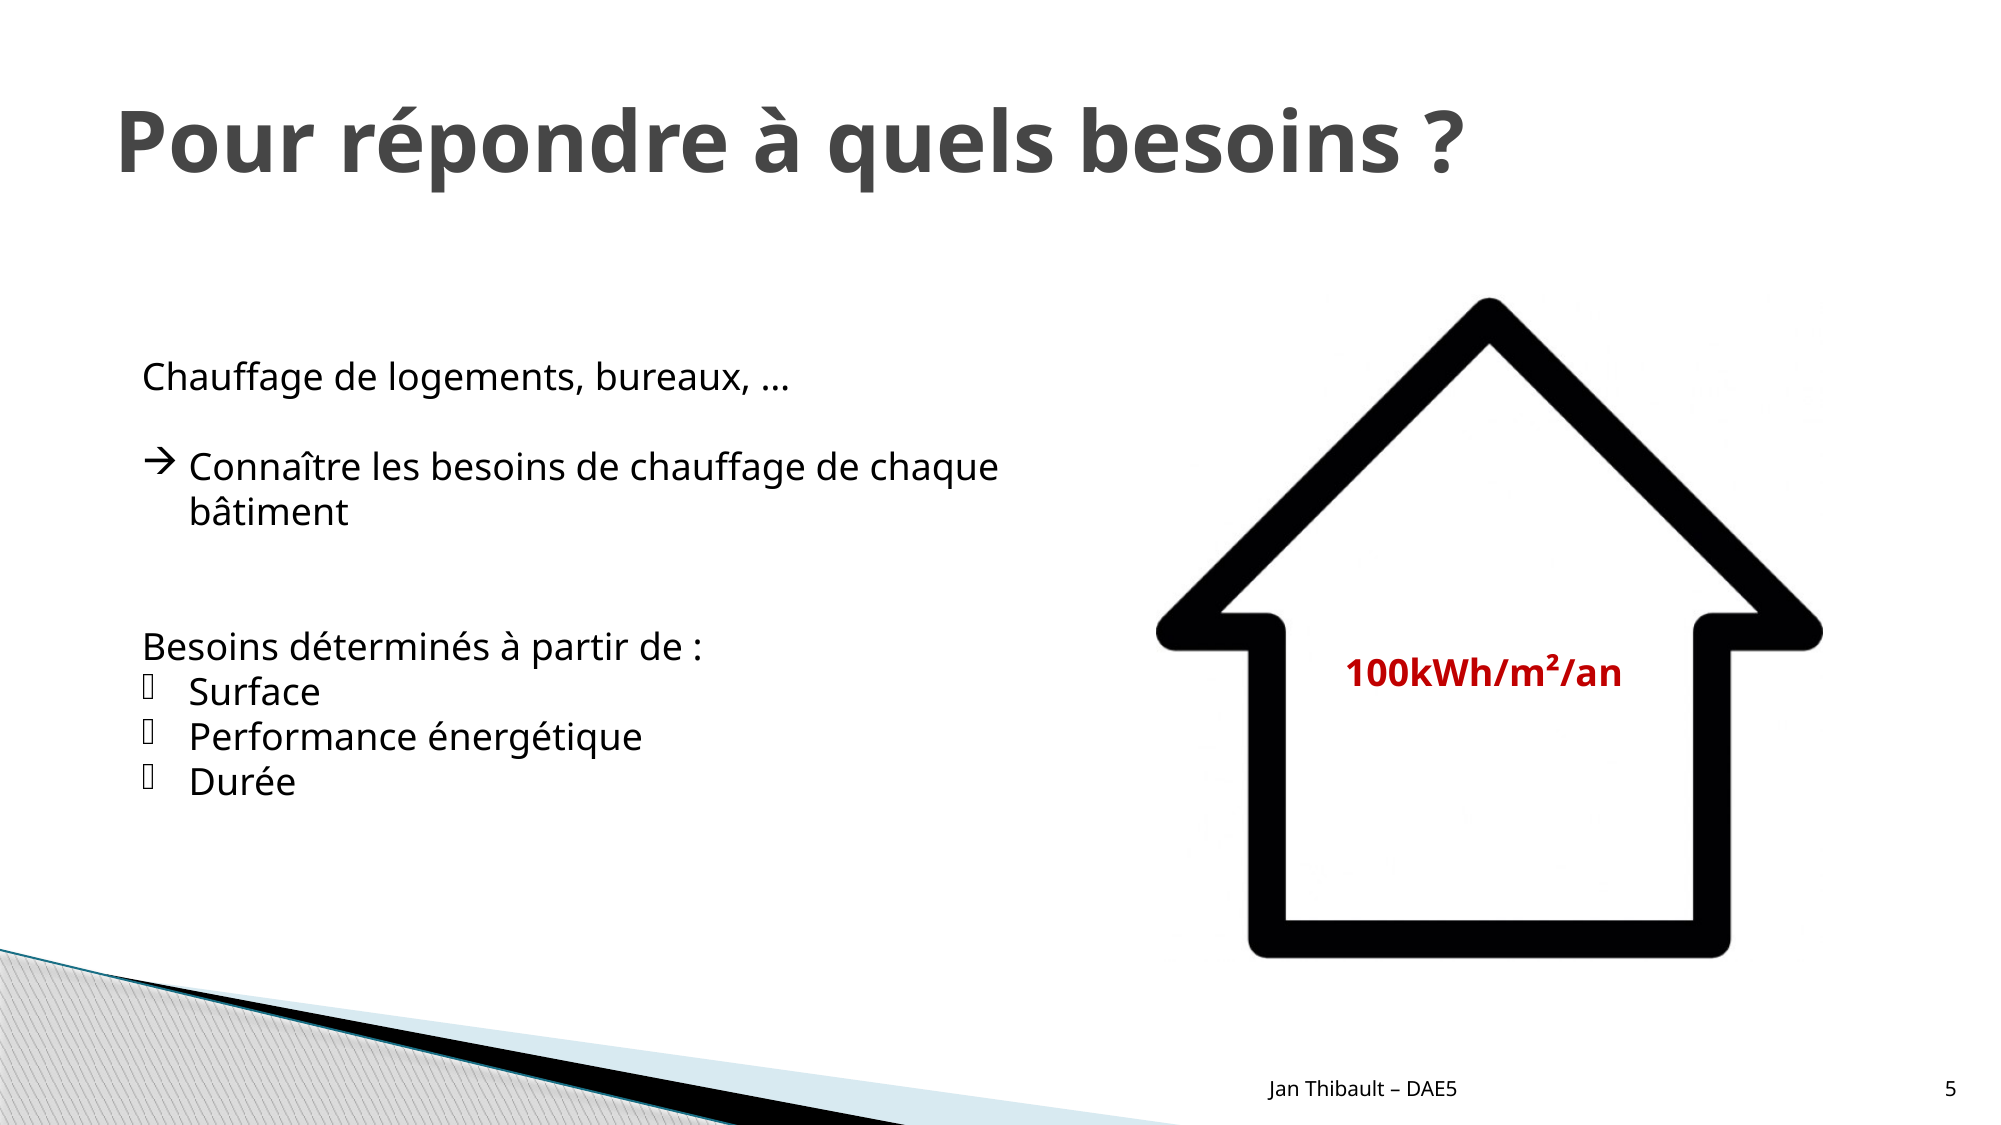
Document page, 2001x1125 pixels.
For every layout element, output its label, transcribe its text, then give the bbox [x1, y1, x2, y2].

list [1156, 294, 1823, 962]
slide_number 5 [1891, 1051, 1972, 1112]
footer Jan Thibault – DAE5 [957, 1051, 1473, 1112]
text_box Chauffage de logements, bureaux, … Connaître les besoins de chauffage de chaque bâtiment Besoins déterminés à partir de : Surface Performance énergétique Durée [127, 346, 1070, 811]
title Pour répondre à quels besoins ? [99, 45, 1900, 233]
